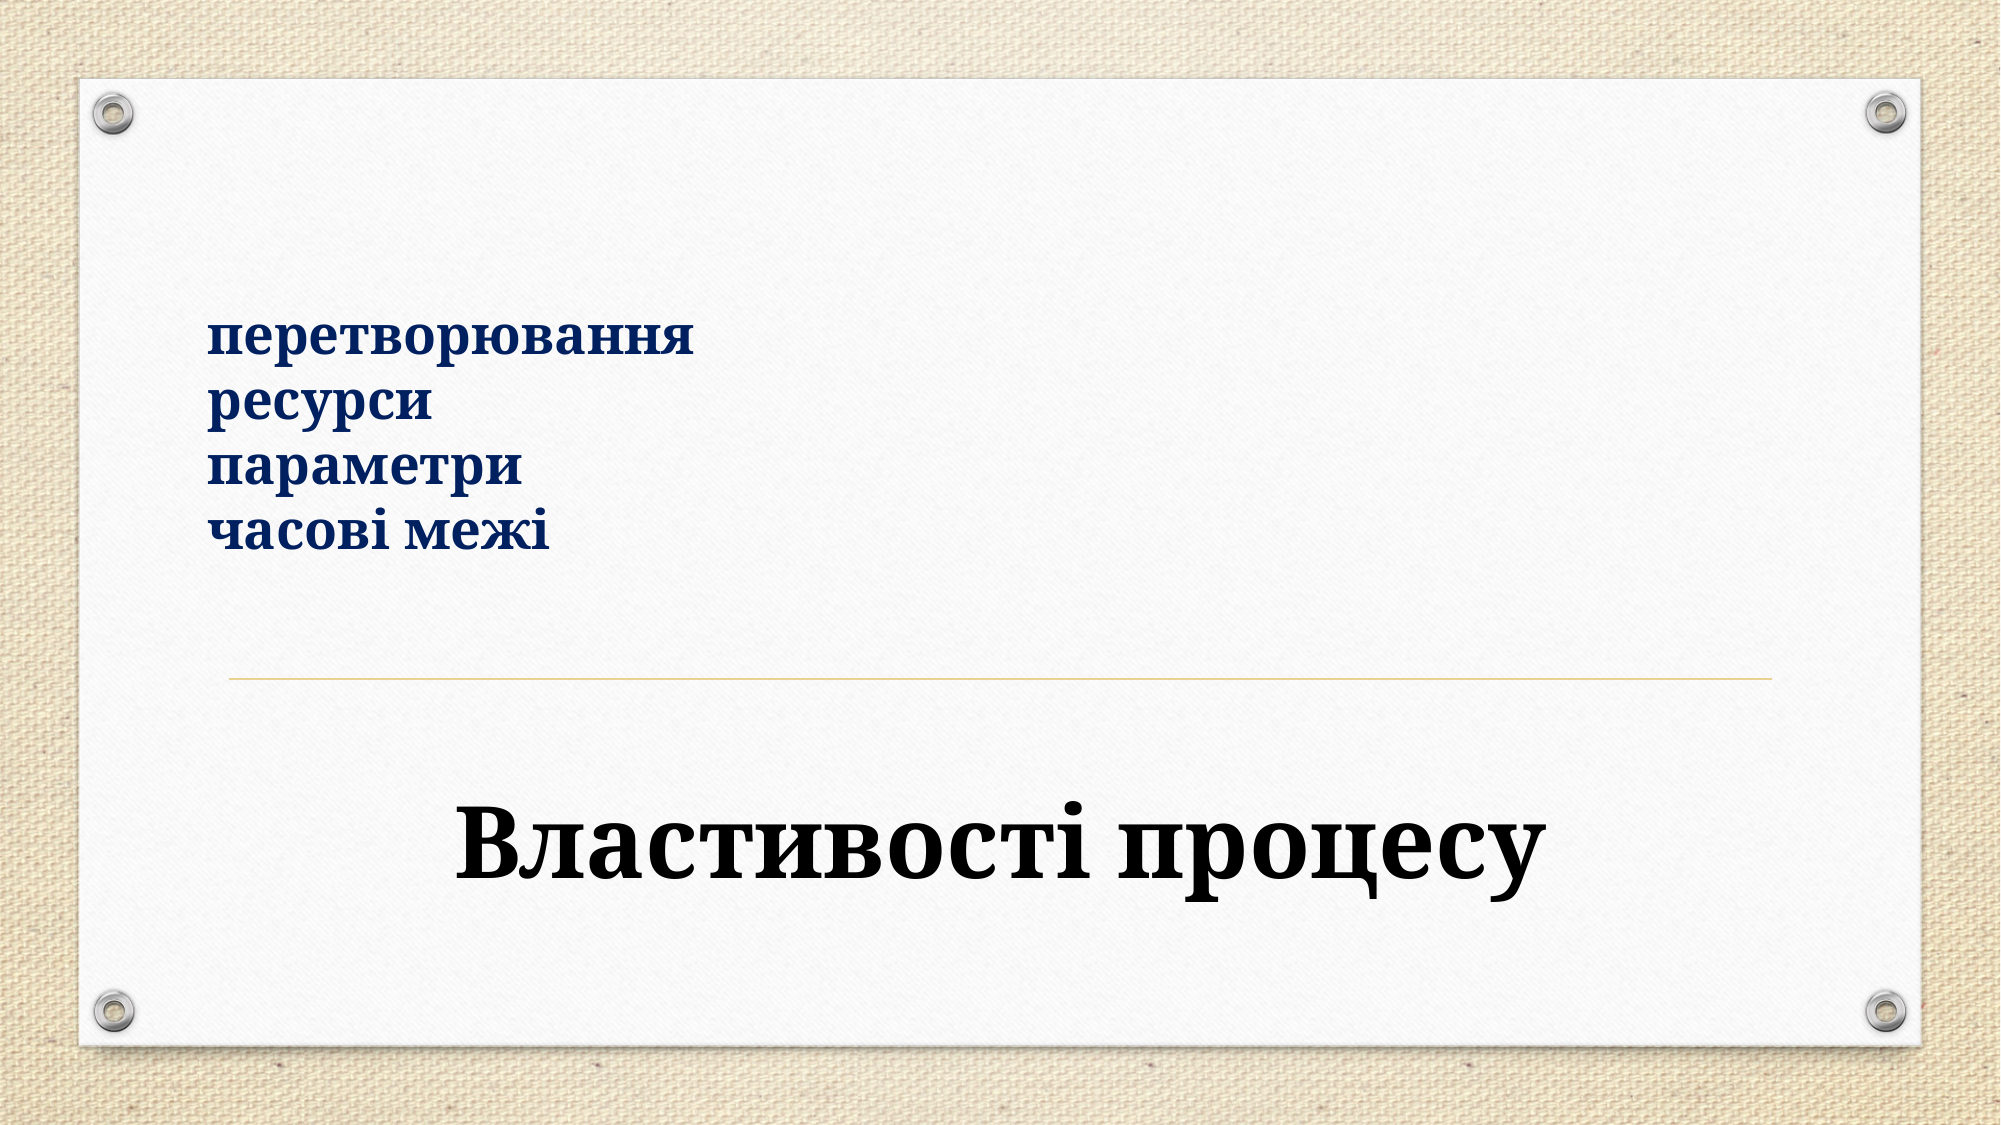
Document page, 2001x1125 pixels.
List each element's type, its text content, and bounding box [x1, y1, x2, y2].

picture [0, 0, 2001, 1125]
list Властивості процесу [213, 712, 1788, 964]
title перетворювання ресурси параметри часові межі [192, 291, 1766, 776]
